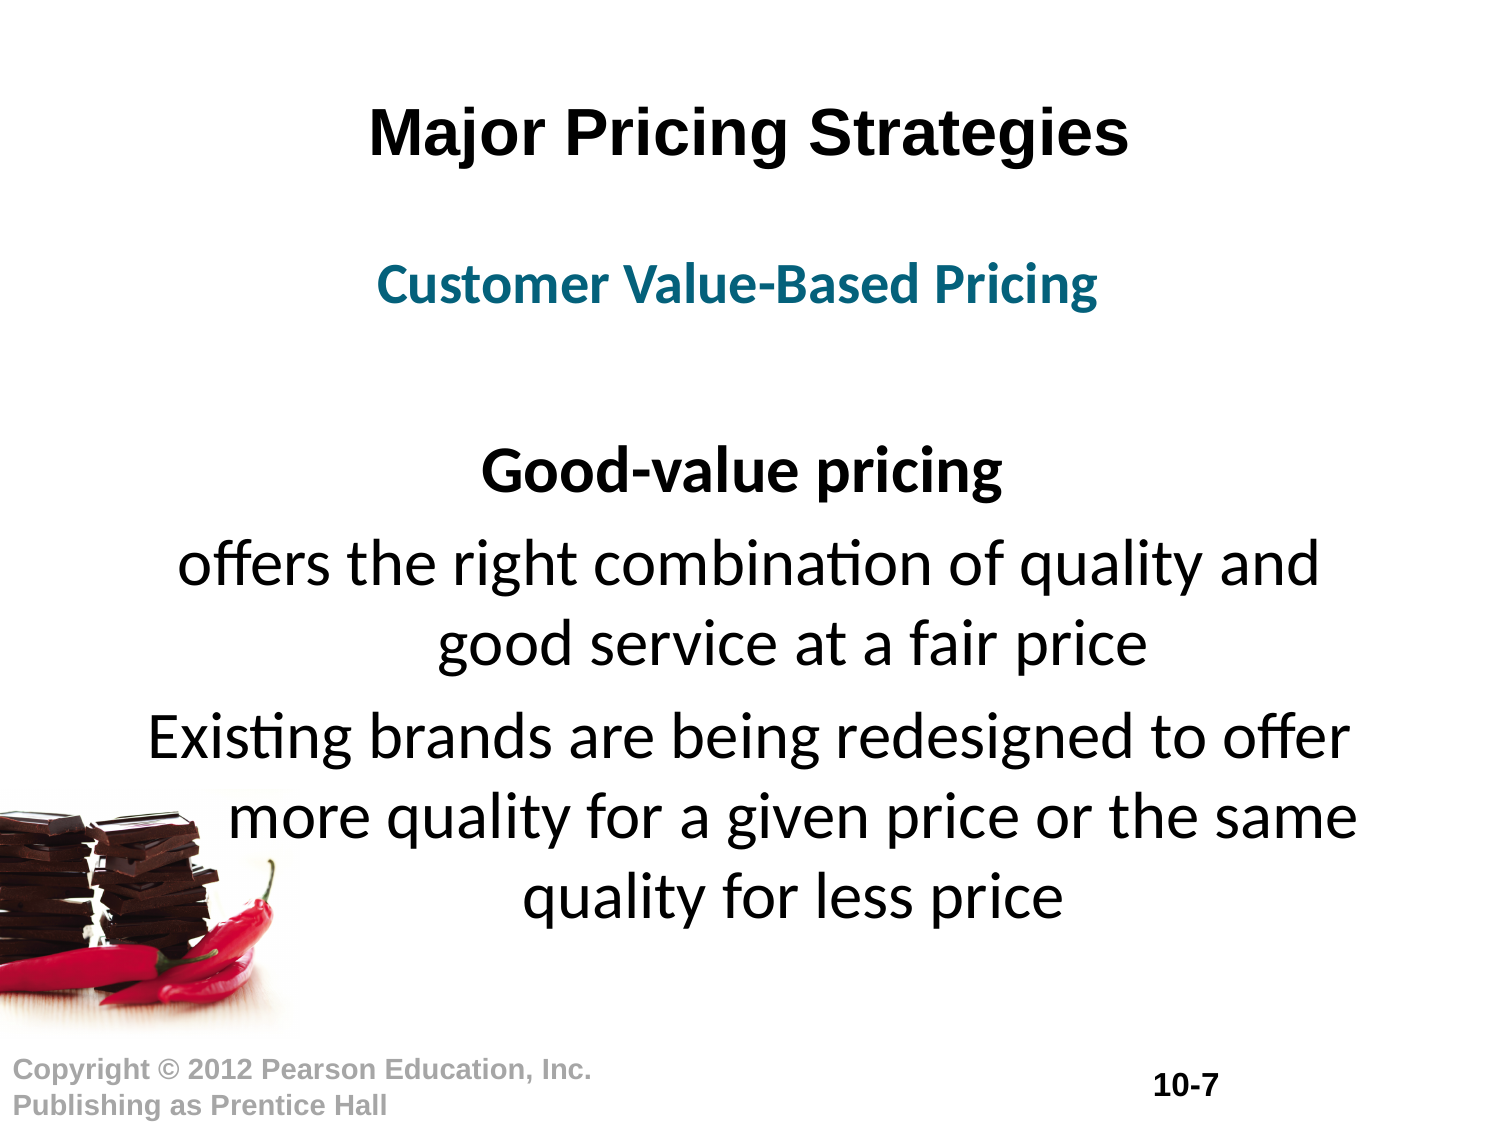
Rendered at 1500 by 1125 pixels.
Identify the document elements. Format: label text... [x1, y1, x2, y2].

title Major Pricing Strategies [112, 37, 1388, 226]
picture [0, 789, 300, 1039]
list Good-value pricing offers the right combination of quality and good service at a fair price Existing brands are being redesigned to offer more quality for a given price or the same quality for less price [112, 324, 1388, 976]
list Customer Value-Based Pricing [149, 237, 1326, 301]
